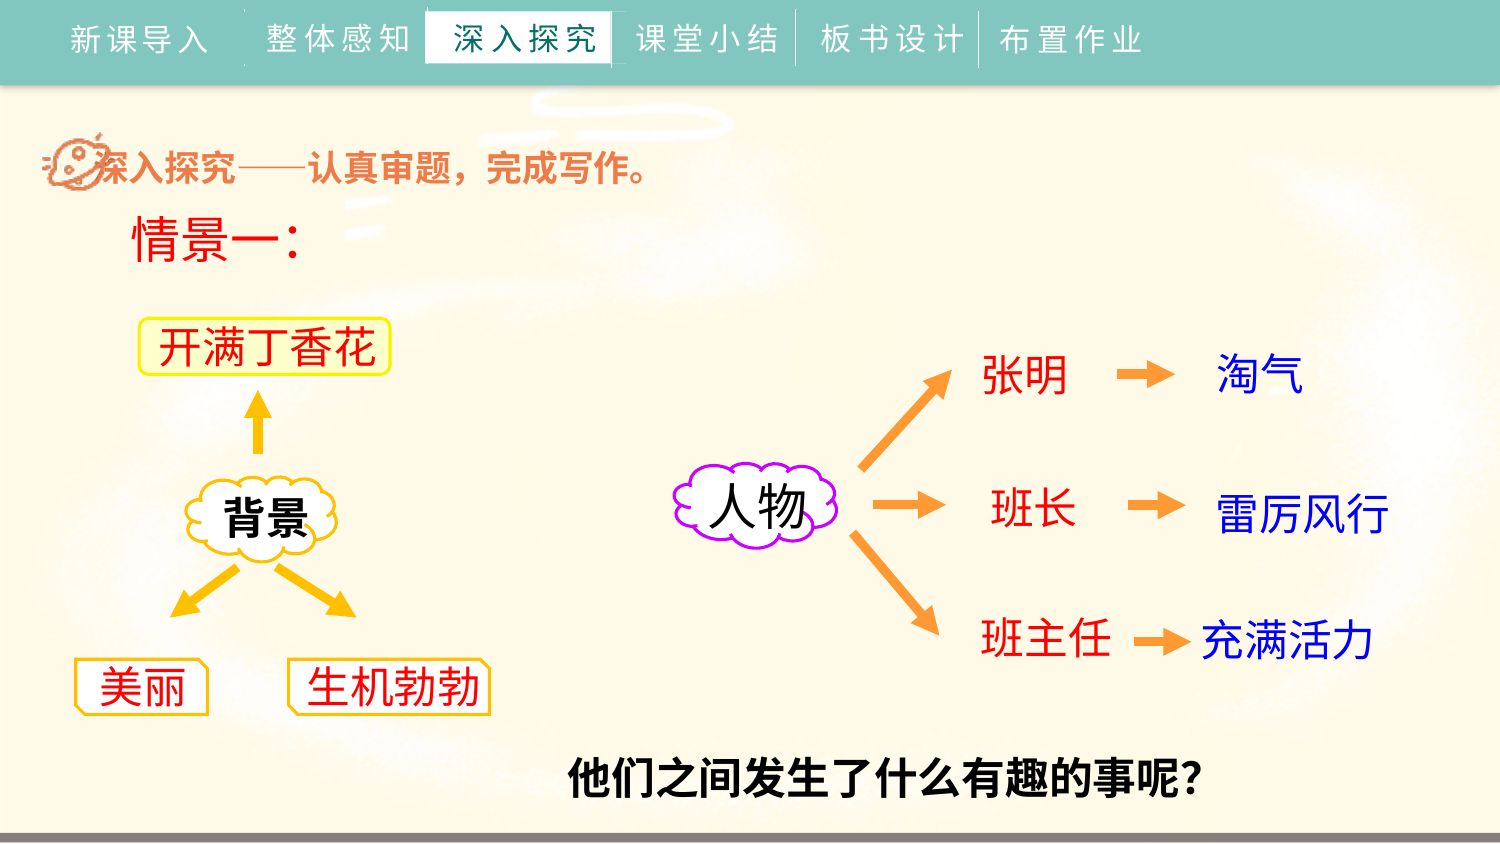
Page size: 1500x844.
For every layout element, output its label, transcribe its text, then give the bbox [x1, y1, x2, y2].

text_box 他们之间发生了什么有趣的事呢？ [556, 745, 1236, 809]
picture [38, 122, 120, 204]
text_box 深入探究——认真审题，完成写作。 [120, 134, 1347, 198]
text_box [288, 652, 498, 721]
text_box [1133, 605, 1392, 674]
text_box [169, 566, 357, 618]
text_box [185, 475, 337, 562]
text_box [139, 312, 394, 381]
text_box 班主任 [969, 605, 1124, 670]
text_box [1127, 471, 1473, 548]
text_box [0, 832, 1500, 843]
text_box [75, 652, 208, 721]
text_box 班长 [978, 475, 1089, 539]
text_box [1117, 339, 1320, 408]
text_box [673, 461, 837, 548]
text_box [0, 0, 1500, 86]
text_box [852, 369, 952, 636]
text_box 张明 [969, 342, 1080, 406]
text_box 情景一： [119, 203, 391, 275]
